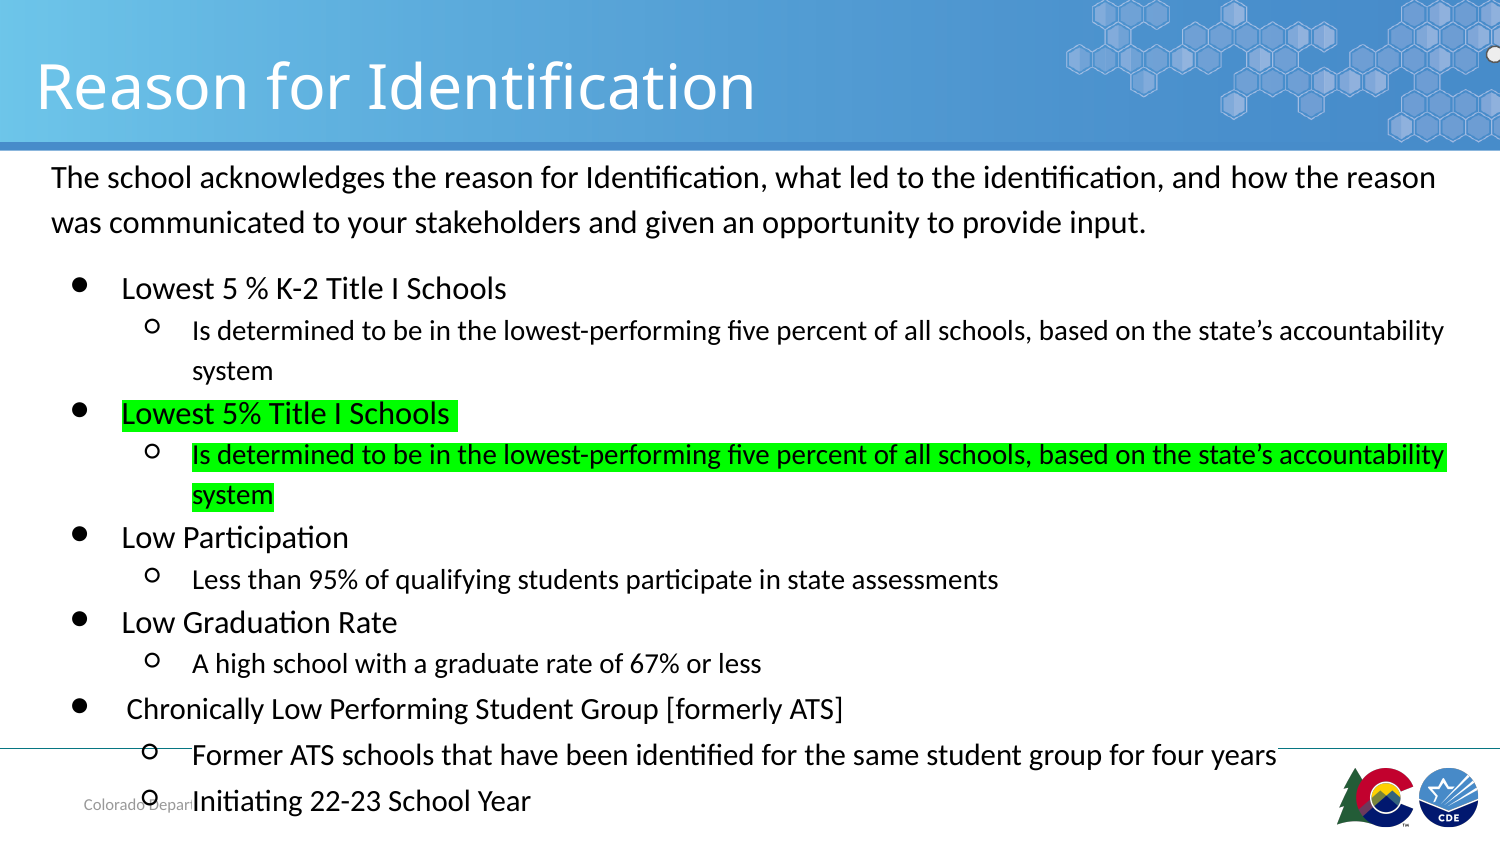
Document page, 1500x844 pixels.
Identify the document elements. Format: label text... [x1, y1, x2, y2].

picture [0, 0, 1500, 151]
title Reason for Identification [34, 37, 1433, 132]
picture [1336, 767, 1479, 828]
list The school acknowledges the reason for Identification, what led to the identification, and how the reason was communicated to your stakeholders and given an opportunity to provide input. Lowest 5 % K-2 Title I Schools Is determined to be in the lowest-performing five percent of all schools, based on the state’s accountability system Lowest 5% Title I Schools Is determined to be in the lowest-performing five percent of all schools, based on the state’s accountability system Low Participation Less than 95% of qualifying students participate in state assessments Low Graduation Rate A high school with a graduate rate of 67% or less Chronically Low Performing Student Group [formerly ATS] Former ATS schools that have been identified for the same student group for four years Initiating 22-23 School Year [51, 149, 1449, 820]
text_box [1486, 46, 1500, 63]
